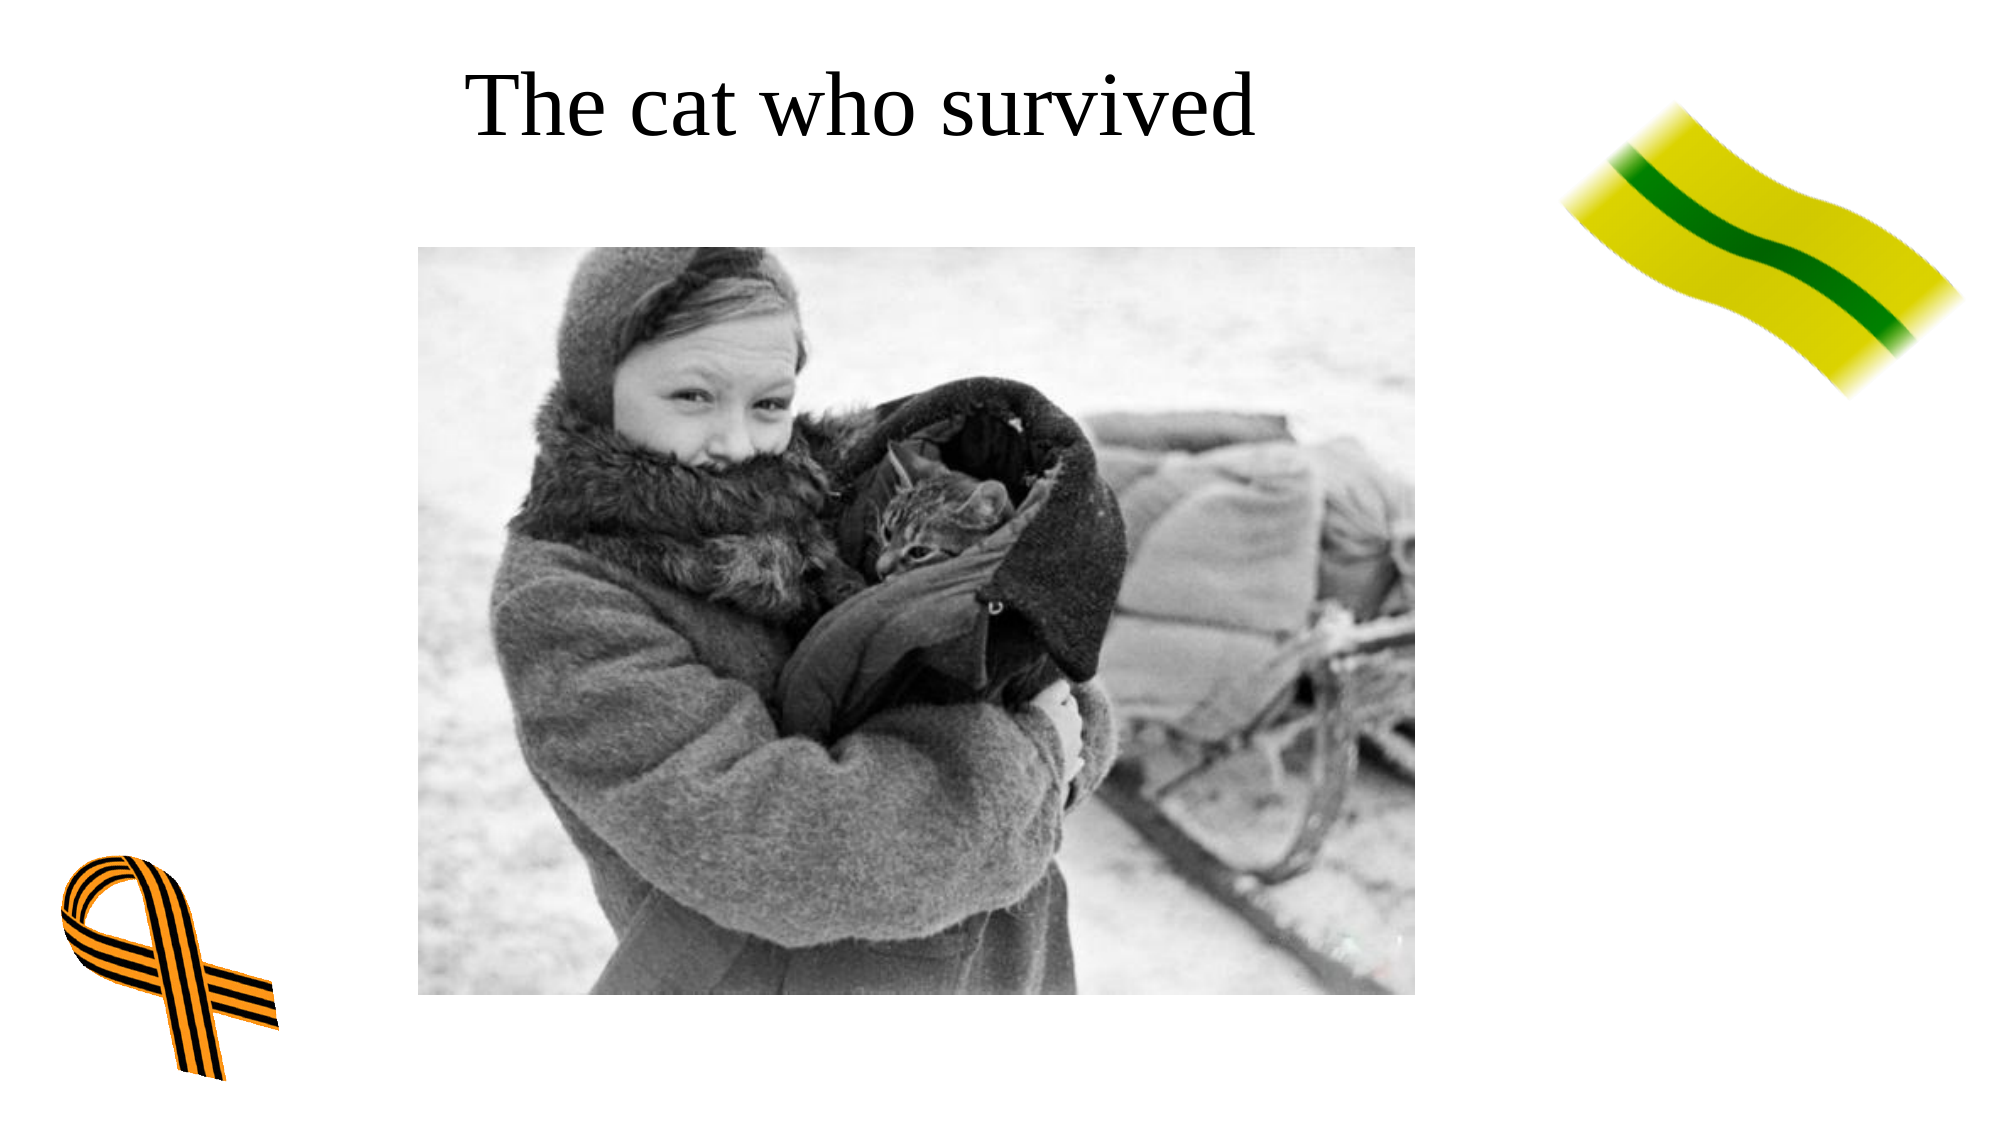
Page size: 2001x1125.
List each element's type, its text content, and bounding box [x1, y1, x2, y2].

text_box The cat who survived [449, 36, 1318, 161]
picture [418, 247, 1415, 995]
picture [51, 846, 286, 1084]
picture [1549, 32, 1975, 469]
